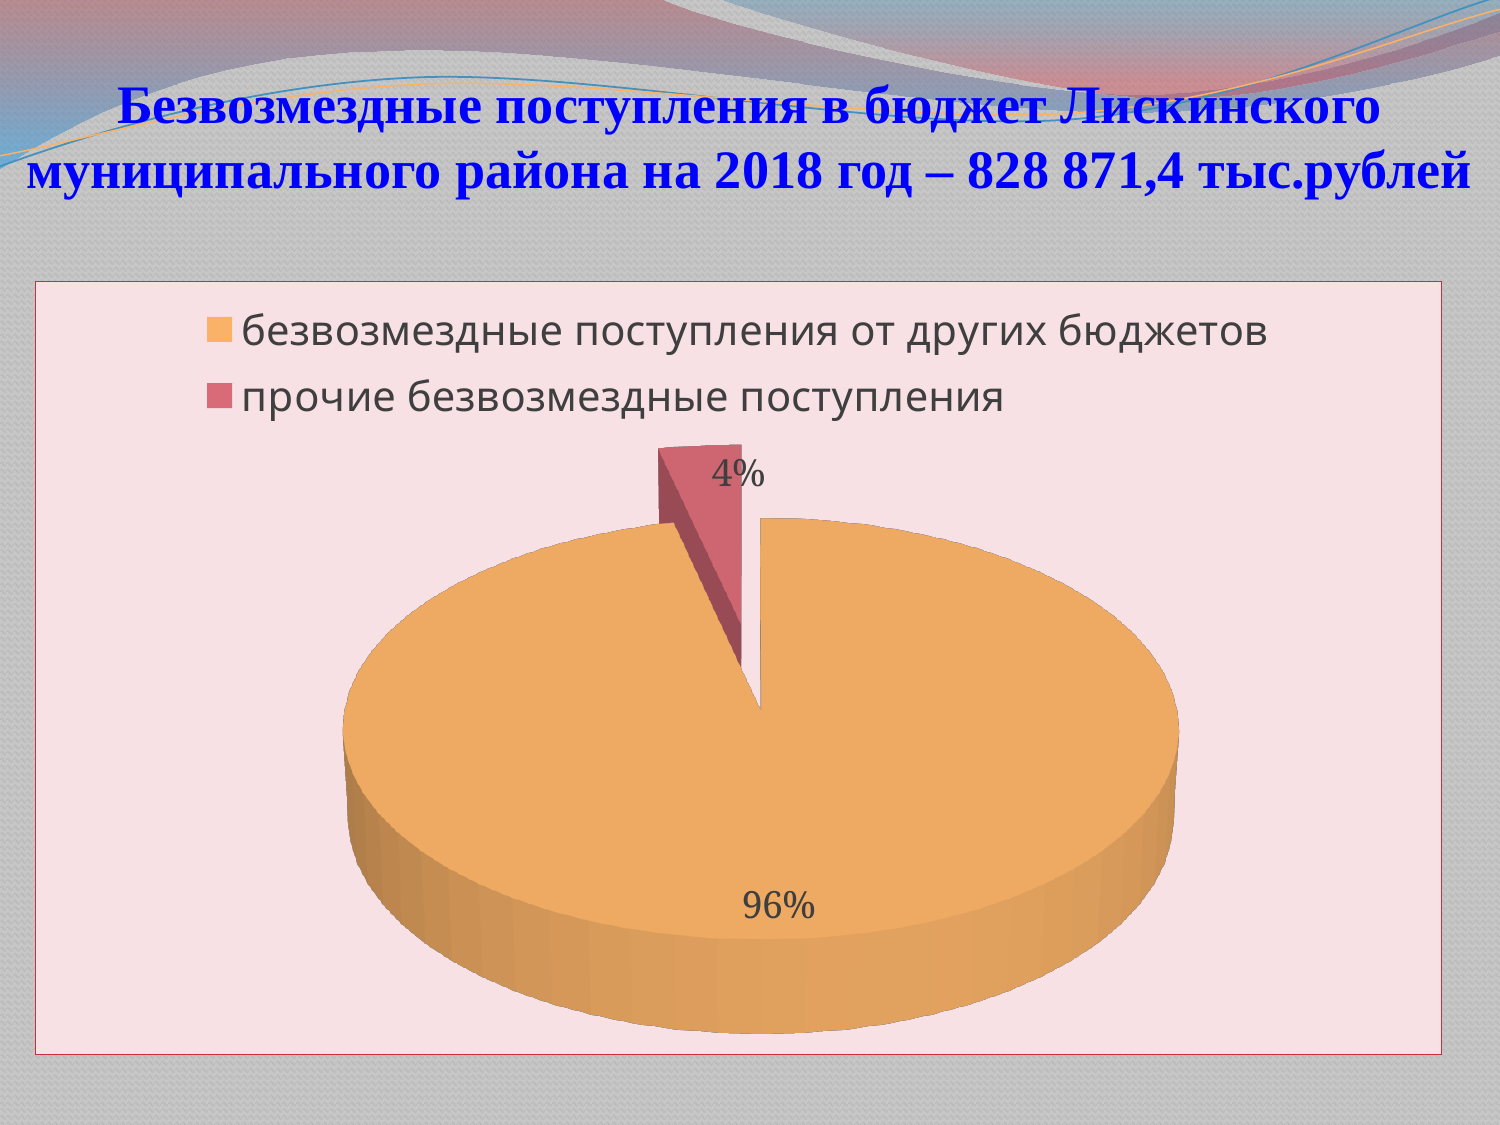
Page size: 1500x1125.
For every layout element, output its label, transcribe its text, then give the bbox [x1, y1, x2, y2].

chart [34, 280, 1442, 1055]
title Безвозмездные поступления в бюджет Лискинского муниципального района на 2018 год – 828 871,4 тыс.рублей [0, 35, 1500, 200]
